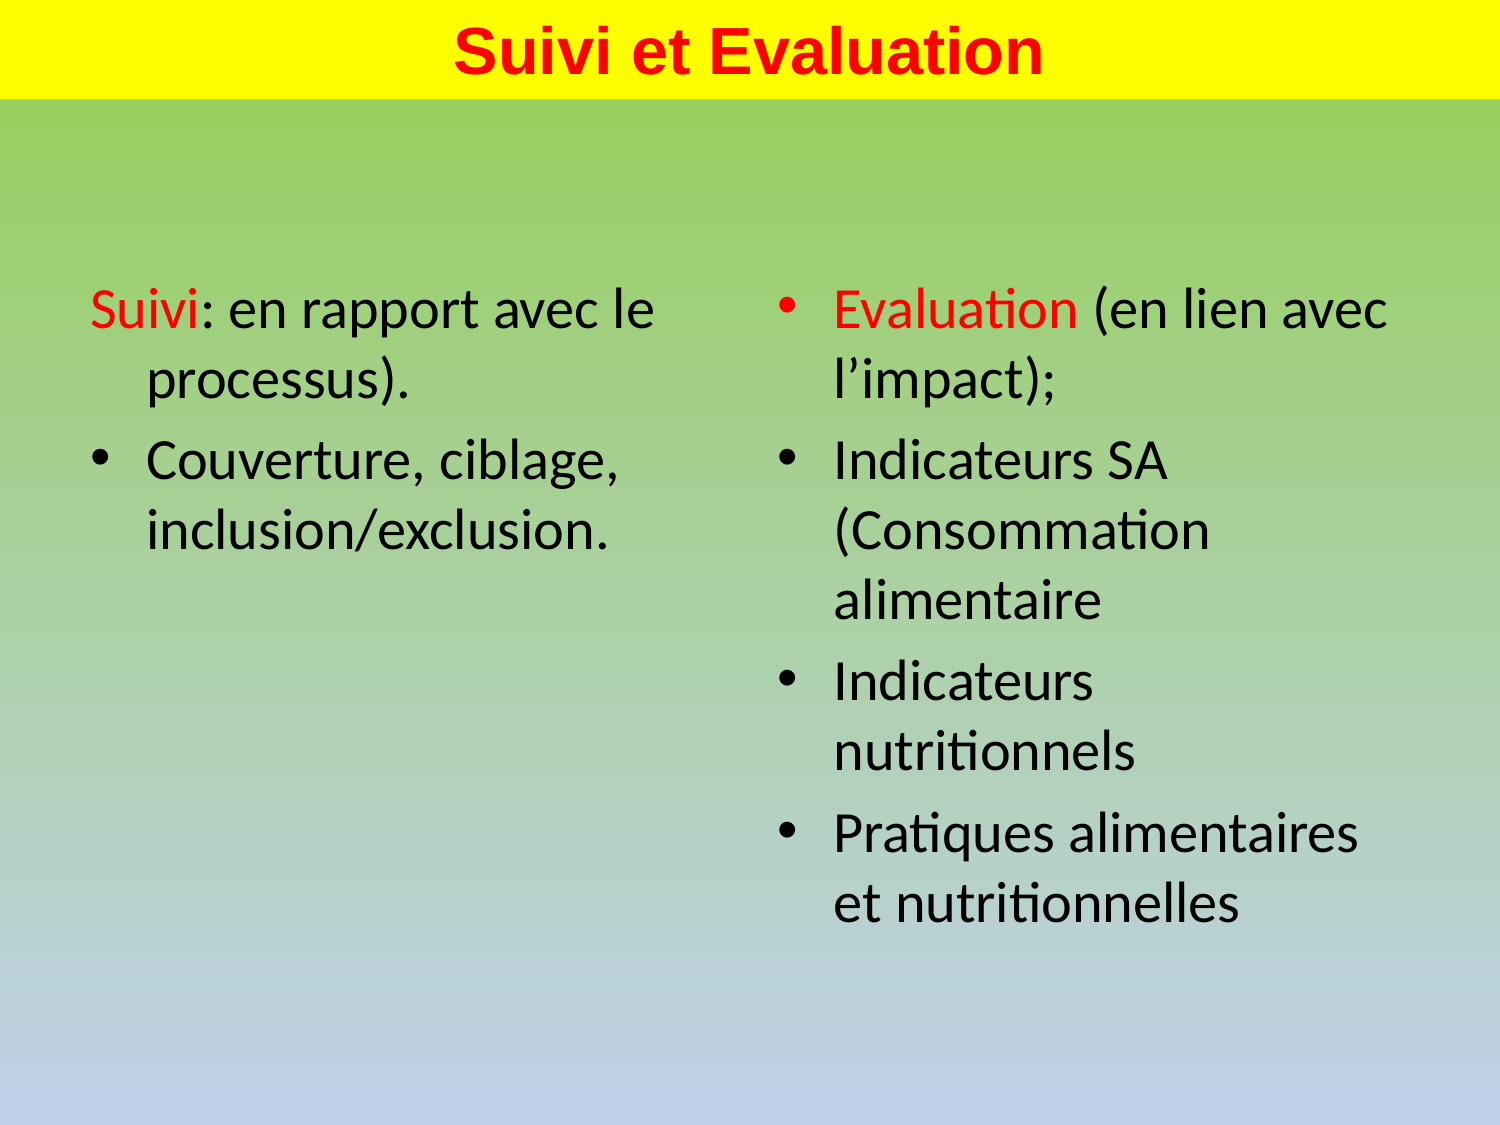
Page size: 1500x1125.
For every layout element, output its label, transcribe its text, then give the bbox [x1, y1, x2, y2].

list Suivi: en rapport avec le processus). Couverture, ciblage, inclusion/exclusion. [75, 262, 738, 1005]
list Evaluation (en lien avec l’impact); Indicateurs SA (Consommation alimentaire Indicateurs nutritionnels Pratiques alimentaires et nutritionnelles [762, 262, 1425, 1005]
title Suivi et Evaluation [0, 0, 1500, 100]
